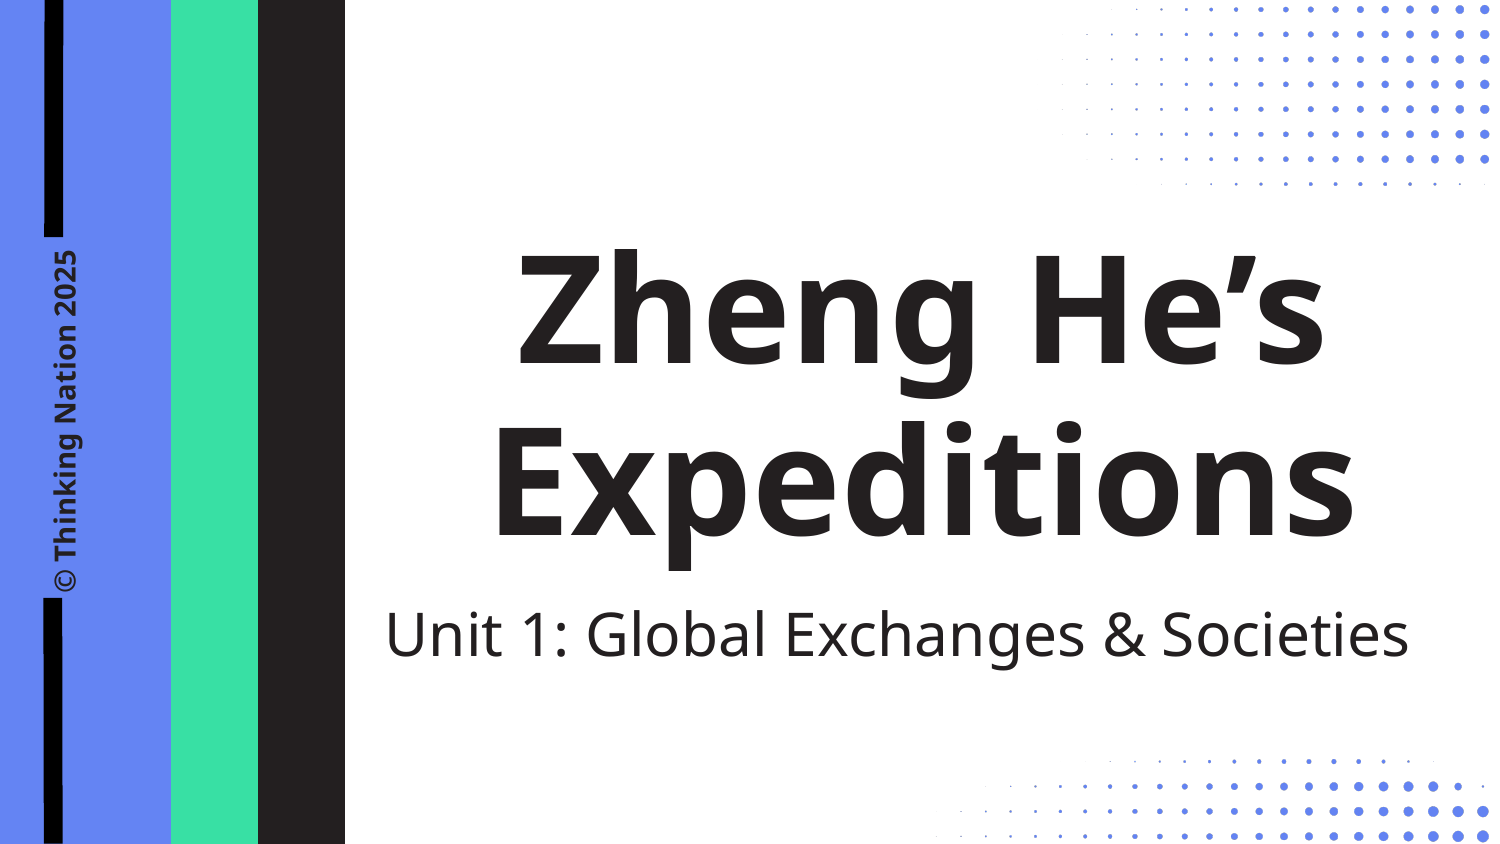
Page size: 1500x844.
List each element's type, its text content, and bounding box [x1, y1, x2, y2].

text_box [1037, 0, 1500, 186]
text_box [911, 759, 1500, 844]
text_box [0, 0, 346, 844]
text_box Zheng He’s Expeditions [350, 224, 1500, 571]
text_box Unit 1: Global Exchanges & Societies [380, 567, 1416, 669]
